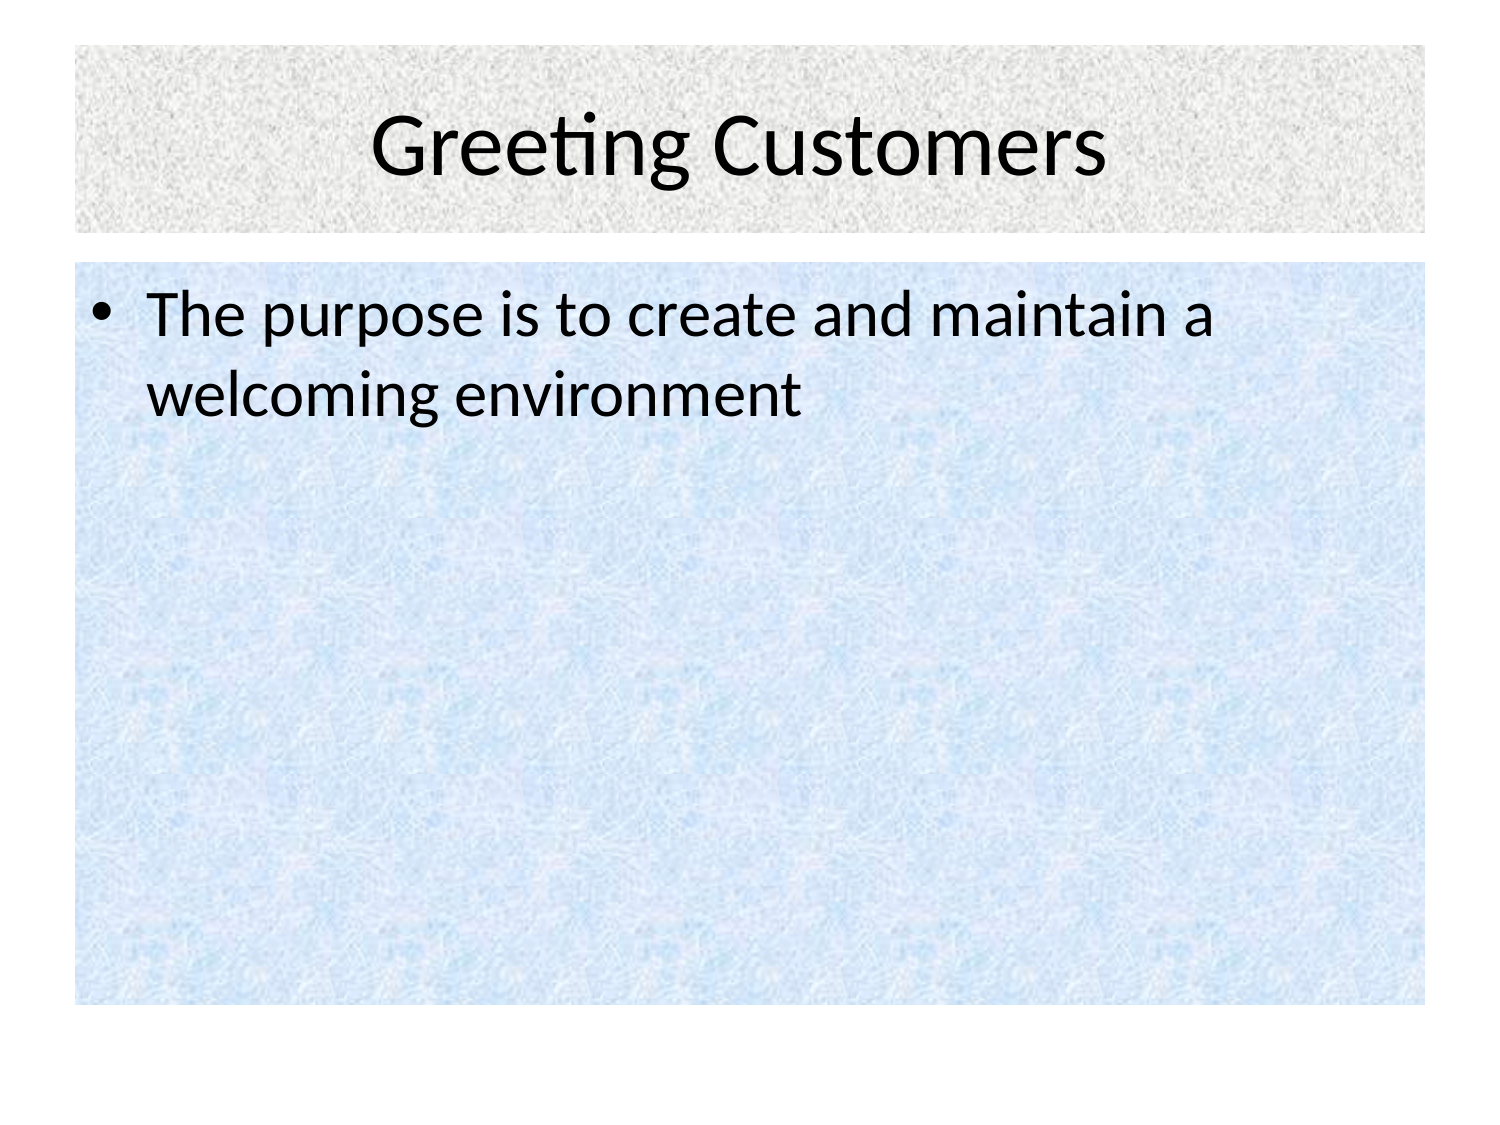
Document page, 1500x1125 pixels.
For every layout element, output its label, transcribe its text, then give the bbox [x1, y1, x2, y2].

title Greeting Customers [75, 45, 1425, 233]
list The purpose is to create and maintain a welcoming environment [75, 262, 1425, 1005]
